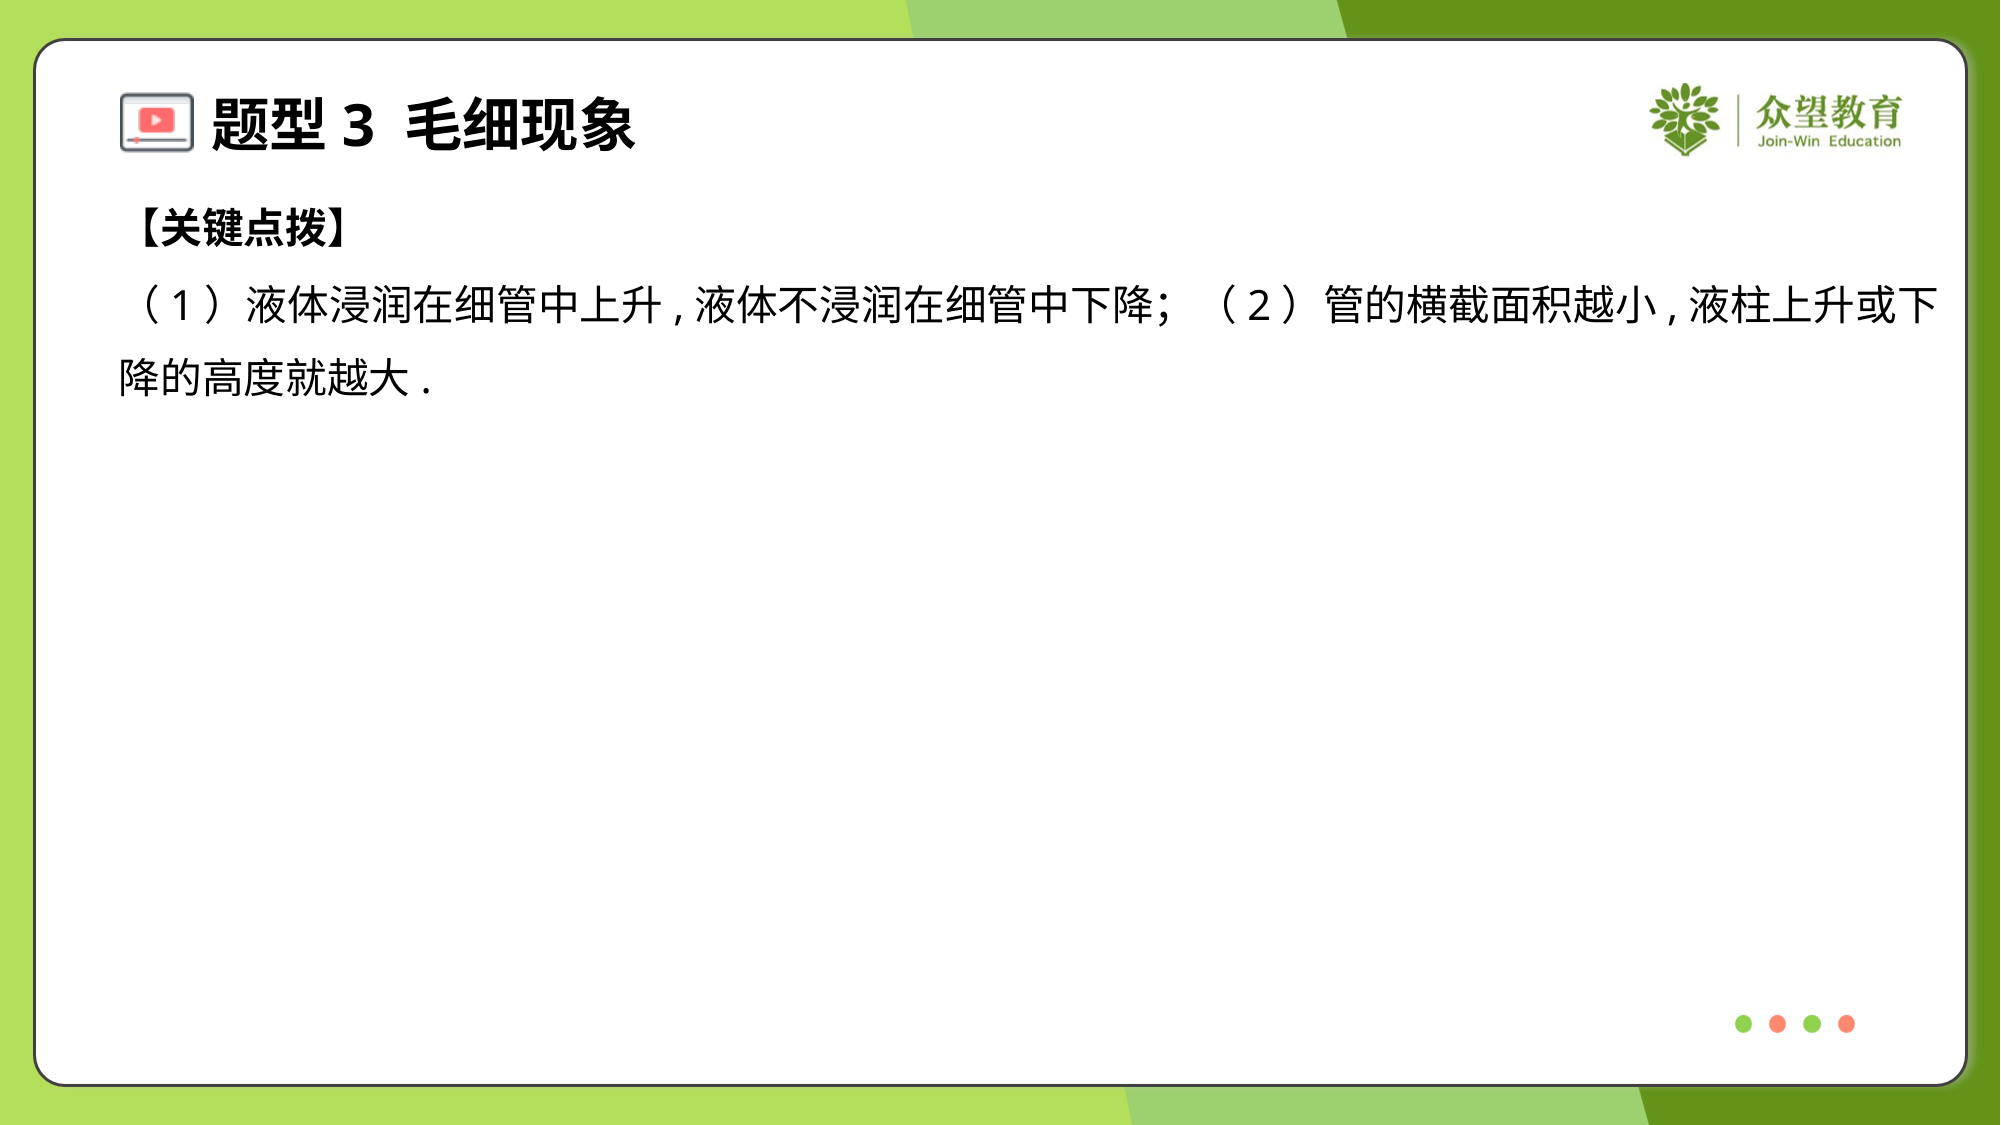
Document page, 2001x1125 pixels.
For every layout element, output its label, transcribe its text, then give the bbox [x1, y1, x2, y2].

picture [0, 0, 2000, 1125]
text_box 【关键点拨】 （1）液体浸润在细管中上升,液体不浸润在细管中下降；（2）管的横截面积越小,液柱上升或下 降的高度就越大. [118, 176, 1883, 395]
